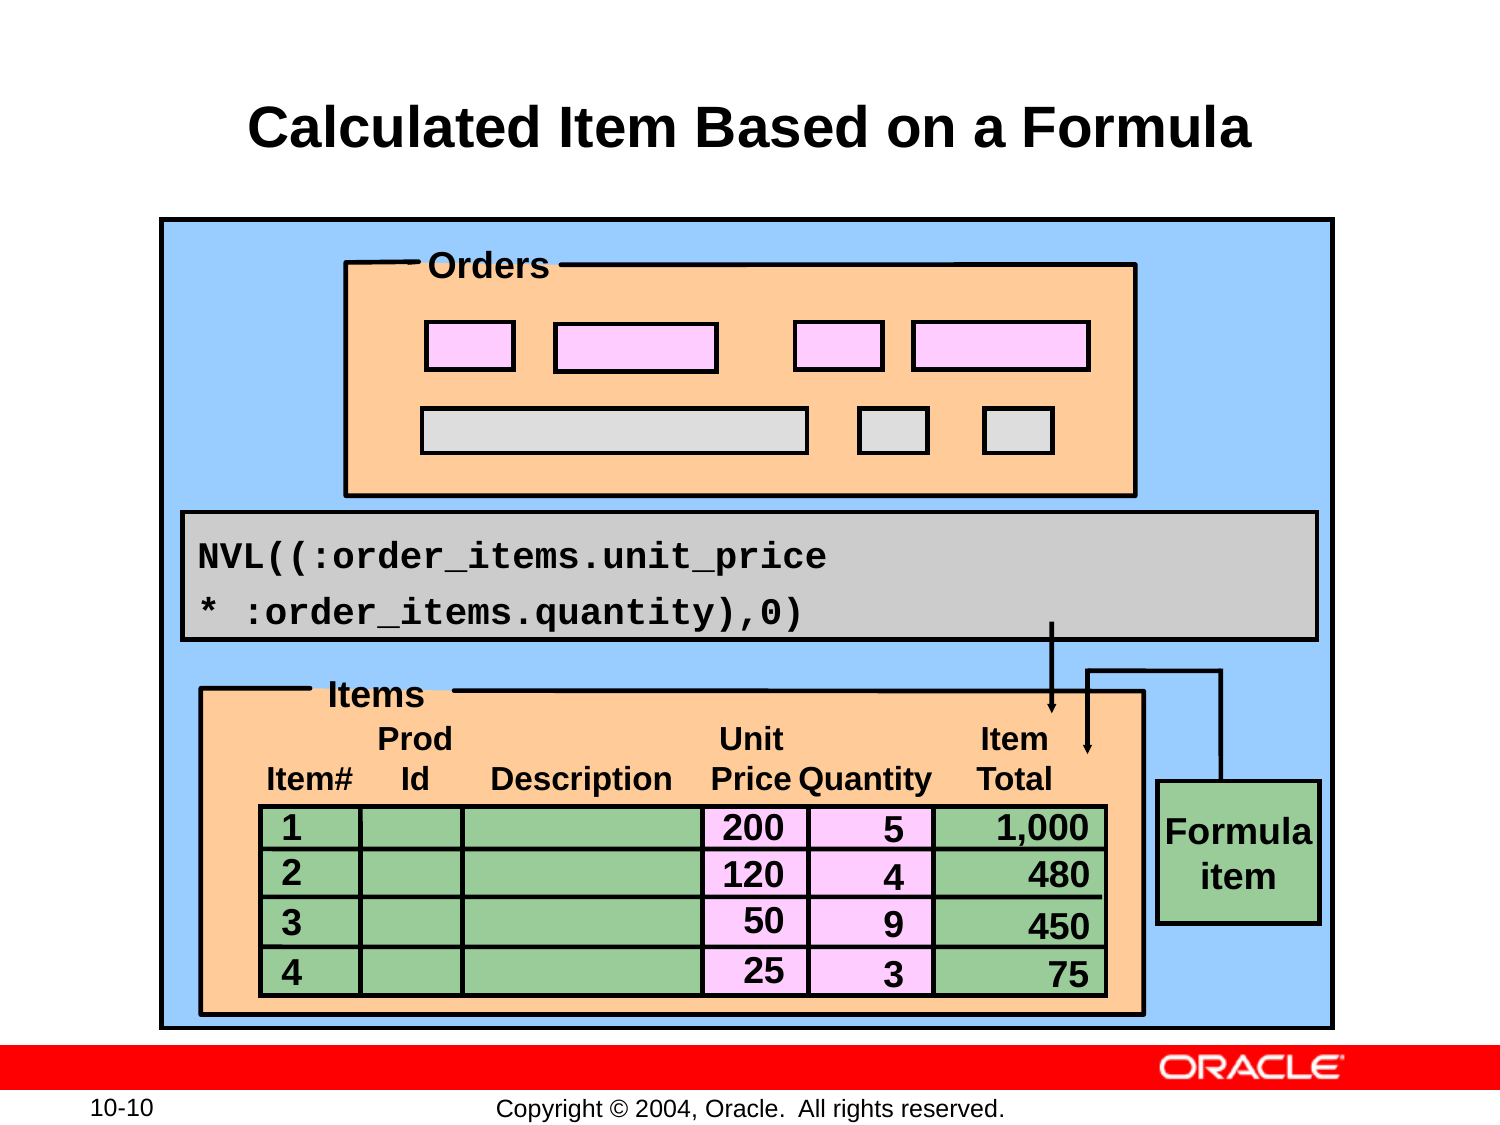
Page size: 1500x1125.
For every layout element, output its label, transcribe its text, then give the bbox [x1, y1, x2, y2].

text_box NVL((:order_items.unit_price * :order_items.quantity),0) [182, 511, 1318, 640]
text_box [463, 806, 702, 848]
text_box 2 [266, 840, 318, 890]
text_box [702, 897, 728, 946]
text_box 450 [1012, 894, 1106, 956]
text_box [913, 321, 1089, 370]
text_box [809, 806, 868, 848]
text_box 25 [728, 938, 800, 999]
text_box [920, 947, 934, 996]
text_box [920, 806, 934, 848]
text_box [920, 849, 934, 896]
text_box [200, 688, 1144, 1015]
text_box 200 [707, 795, 800, 842]
text_box [702, 806, 707, 848]
text_box [422, 408, 807, 453]
text_box 9 [868, 892, 920, 942]
text_box [318, 806, 360, 848]
text_box Item Total [961, 709, 1069, 805]
text_box 5 [868, 797, 920, 845]
text_box [934, 947, 1032, 996]
text_box 120 [707, 842, 800, 903]
text_box [809, 897, 868, 946]
text_box [800, 806, 809, 848]
text_box [361, 806, 462, 848]
text_box Item# [251, 749, 362, 805]
text_box [934, 806, 980, 848]
text_box [920, 897, 934, 946]
text_box [555, 323, 717, 372]
text_box [934, 849, 1012, 896]
text_box [702, 849, 707, 896]
text_box Items [312, 662, 529, 723]
text_box [463, 849, 702, 896]
text_box 4 [868, 845, 920, 892]
text_box [800, 947, 809, 996]
text_box [1083, 671, 1092, 755]
text_box Prod Id [362, 723, 469, 805]
text_box [800, 897, 809, 946]
text_box Orders [412, 233, 727, 294]
text_box 480 [1012, 842, 1106, 894]
text_box [260, 806, 266, 896]
text_box 3 [266, 890, 318, 951]
text_box [318, 849, 360, 896]
text_box [318, 897, 360, 946]
text_box [345, 261, 1136, 496]
text_box 3 [868, 942, 920, 1003]
text_box Unit Price [695, 709, 808, 805]
text_box [934, 897, 1012, 946]
text_box Formula item [1157, 780, 1320, 924]
text_box [800, 849, 809, 896]
text_box Quantity [783, 749, 949, 805]
text_box [161, 219, 1333, 1029]
text_box 50 [728, 888, 800, 938]
text_box [795, 321, 883, 370]
text_box 1,000 [980, 795, 1105, 856]
text_box [361, 897, 462, 946]
text_box [426, 321, 514, 370]
text_box [809, 849, 868, 896]
text_box [859, 408, 928, 453]
text_box 75 [1032, 942, 1105, 1003]
text_box [318, 947, 702, 996]
text_box 1 [266, 795, 318, 840]
text_box Description [475, 749, 689, 805]
text_box 4 [266, 951, 318, 1001]
text_box [1047, 621, 1056, 714]
text_box [984, 408, 1053, 453]
text_box [463, 897, 702, 946]
title Calculated Item Based on a Formula [149, 87, 1351, 232]
text_box [260, 897, 266, 996]
text_box [361, 849, 462, 896]
text_box [809, 947, 868, 996]
text_box [702, 947, 728, 996]
